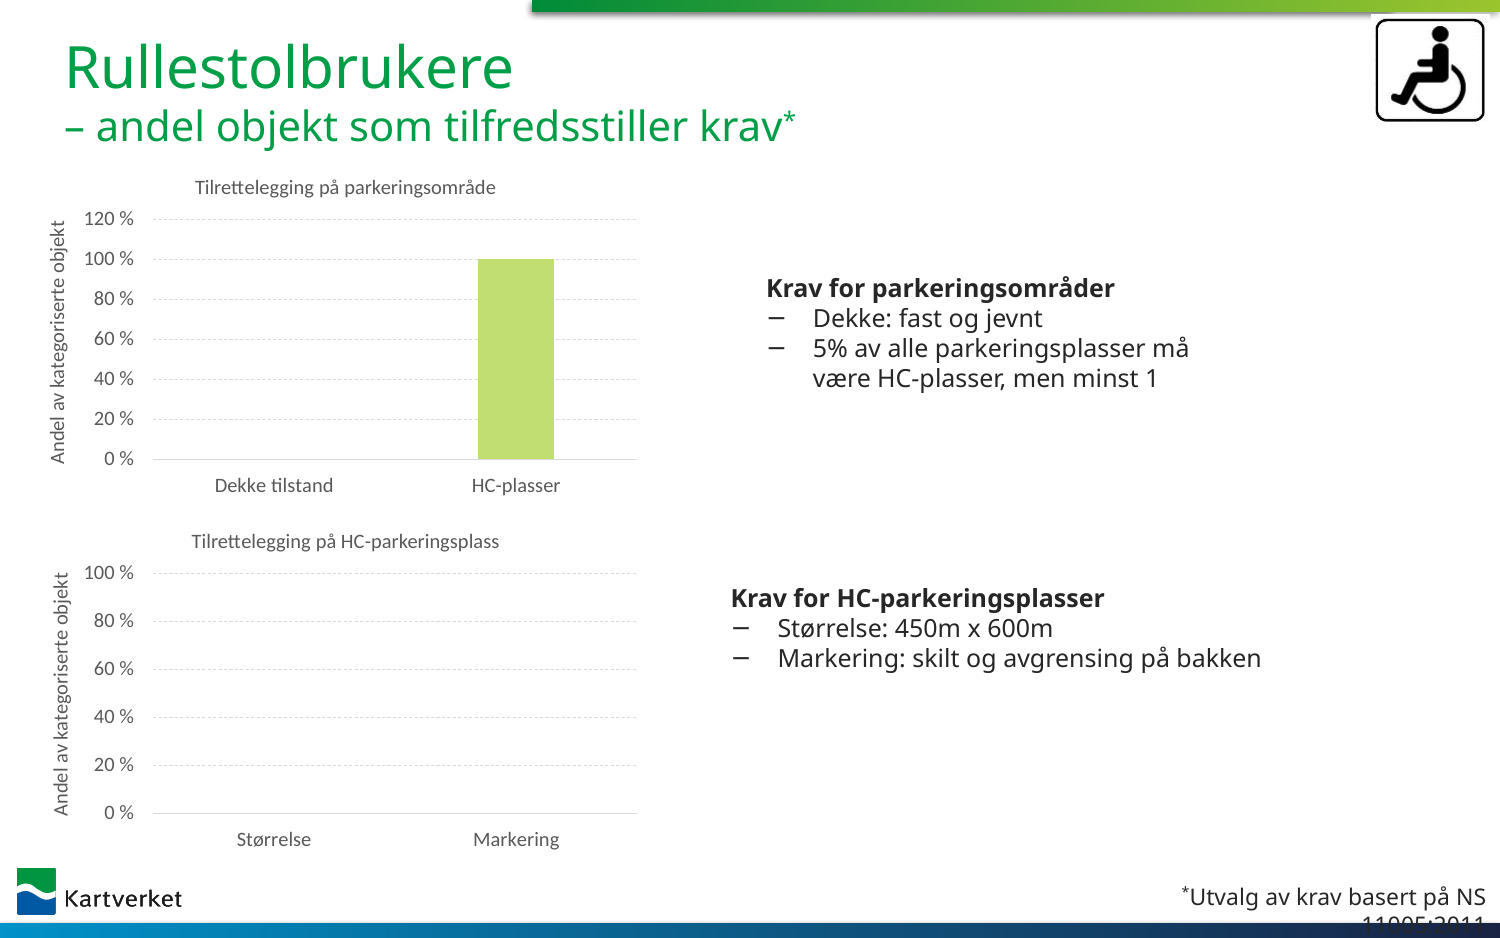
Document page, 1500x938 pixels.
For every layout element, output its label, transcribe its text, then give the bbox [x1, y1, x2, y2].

picture [41, 166, 650, 505]
text_box Rullestolbrukere – andel objekt som tilfredsstiller krav* [49, 23, 1431, 158]
text_box *Utvalg av krav basert på NS 11005:2011 [1068, 873, 1500, 938]
picture [1371, 13, 1491, 127]
text_box Krav for HC-parkeringsplasser Størrelse: 450m x 600m Markering: skilt og avgrensing på bakken [715, 574, 1278, 680]
text_box Krav for parkeringsområder Dekke: fast og jevnt 5% av alle parkeringsplasser må være HC-plasser, men minst 1 [751, 264, 1232, 400]
picture [41, 520, 650, 859]
